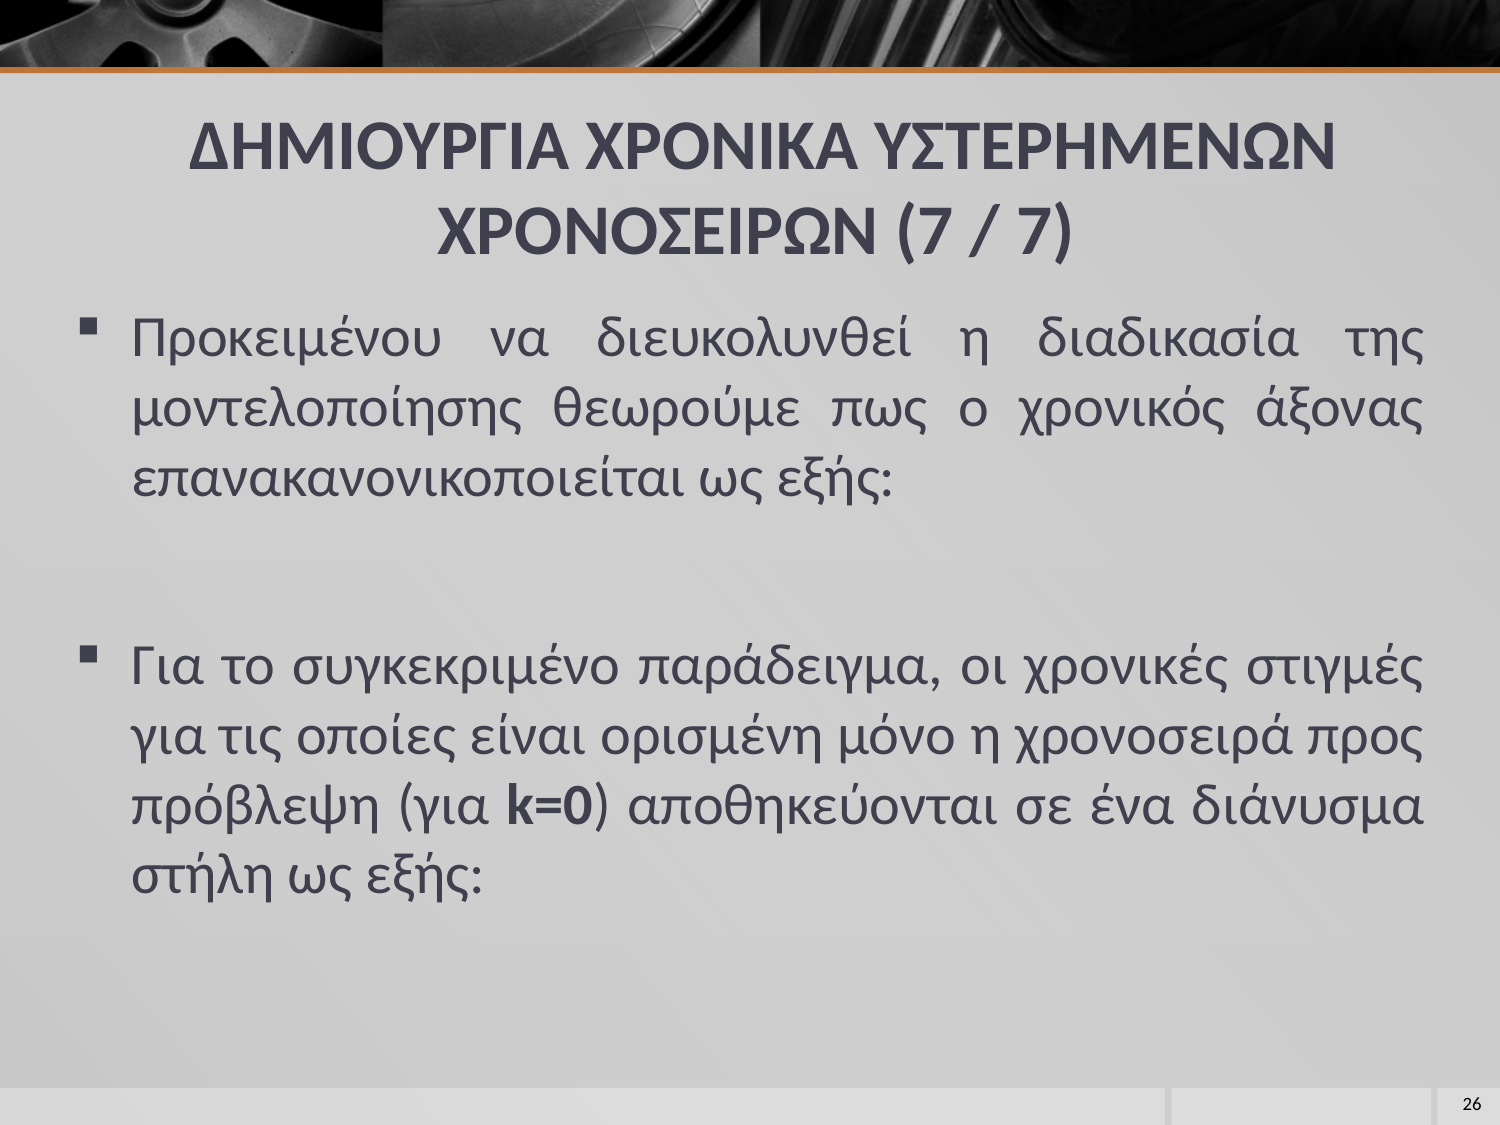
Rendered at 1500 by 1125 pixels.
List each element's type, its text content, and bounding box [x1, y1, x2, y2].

picture [0, 0, 1500, 67]
slide_number 26 [1434, 1084, 1497, 1122]
title ΔΗΜΙΟΥΡΓΙΑ ΧΡΟΝΙΚΑ ΥΣΤΕΡΗΜΕΝΩΝ ΧΡΟΝΟΣΕΙΡΩΝ (7 / 7) [41, 90, 1471, 277]
